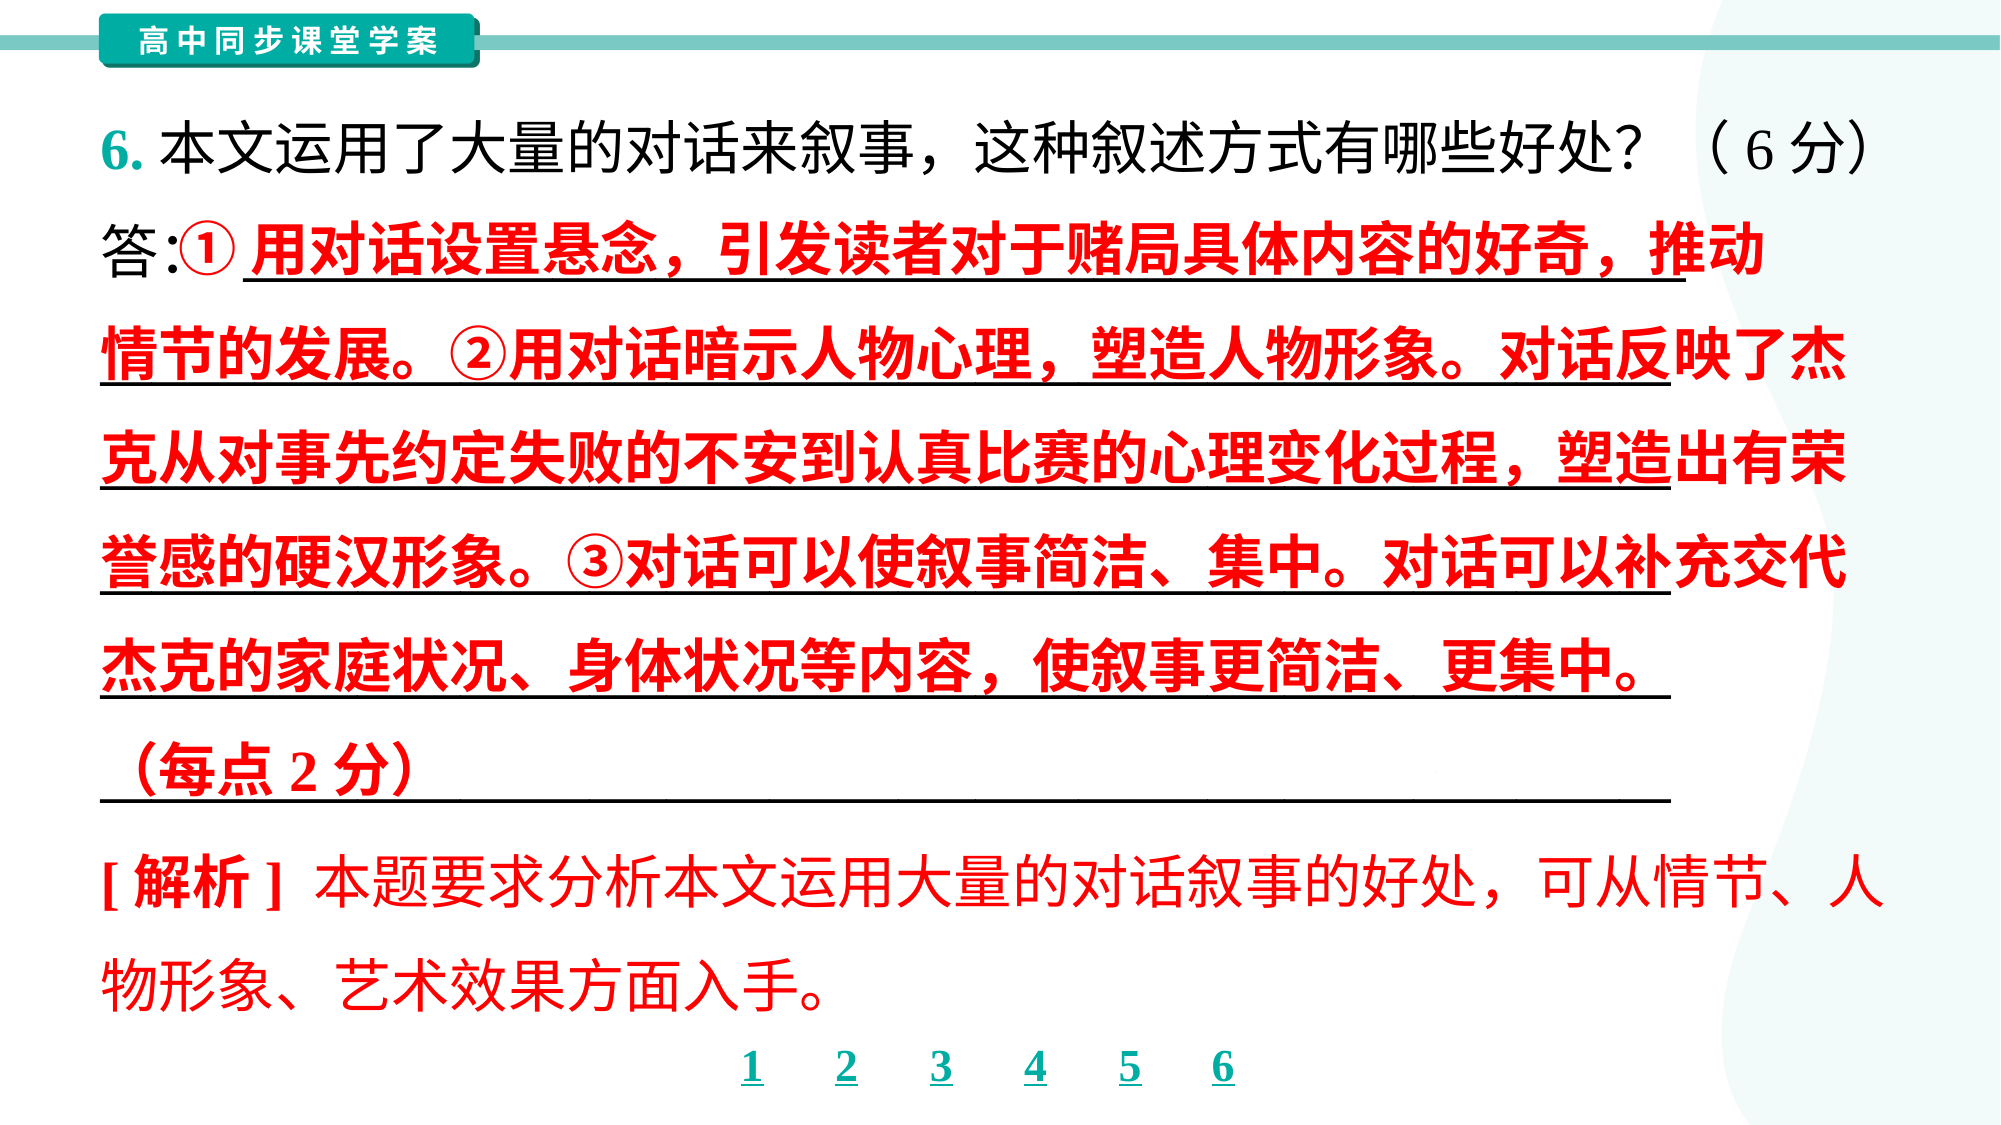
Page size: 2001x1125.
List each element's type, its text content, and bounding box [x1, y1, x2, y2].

text_box ①用对话设置悬念，引发读者对于赌局具体内容的好奇，推动 情节的发展。②用对话暗示人物心理，塑造人物形象。对话反映了杰 克从对事先约定失败的不安到认真比赛的心理变化过程，塑造出有荣 誉感的硬汉形象。③对话可以使叙事简洁、集中。对话可以补充交代 杰克的家庭状况、身体状况等内容，使叙事更简洁、更集中。 （每点2分） [100, 178, 1899, 804]
picture [0, 0, 2000, 1125]
text_box [解析] 本题要求分析本文运用大量的对话叙事的好处，可从情节、人 物形象、艺术效果方面入手。 [100, 810, 1899, 1020]
text_box 6.本文运用了大量的对话来叙事，这种叙述方式有哪些好处？（6分） 答： ________________________________________________________ _____________________________________________________________ _____________________________________________________________ _____________________________________________________________ _____________________________________________________________ _____________________________________________________________ [100, 76, 1899, 178]
